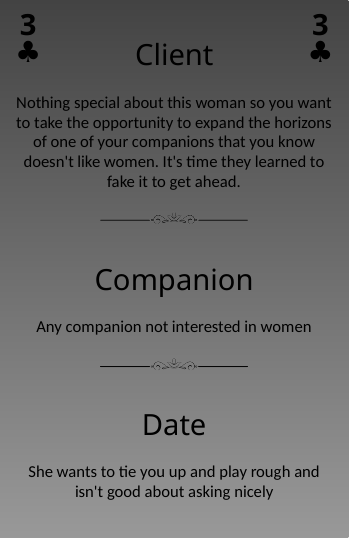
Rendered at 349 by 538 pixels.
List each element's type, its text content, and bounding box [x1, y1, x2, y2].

picture [100, 180, 248, 255]
text_box Client Nothing special about this woman so you want to take the opportunity to expand the horizons of one of your companions that you know doesn't like women. It's time they learned to fake it to get ahead. Companion Any companion not interested in women Date She wants to tie you up and play rough and isn't good about asking nicely [0, 0, 349, 538]
picture [100, 326, 248, 401]
text_box 3 ♣ [0, 0, 57, 69]
text_box 3 ♣ [292, 0, 349, 69]
